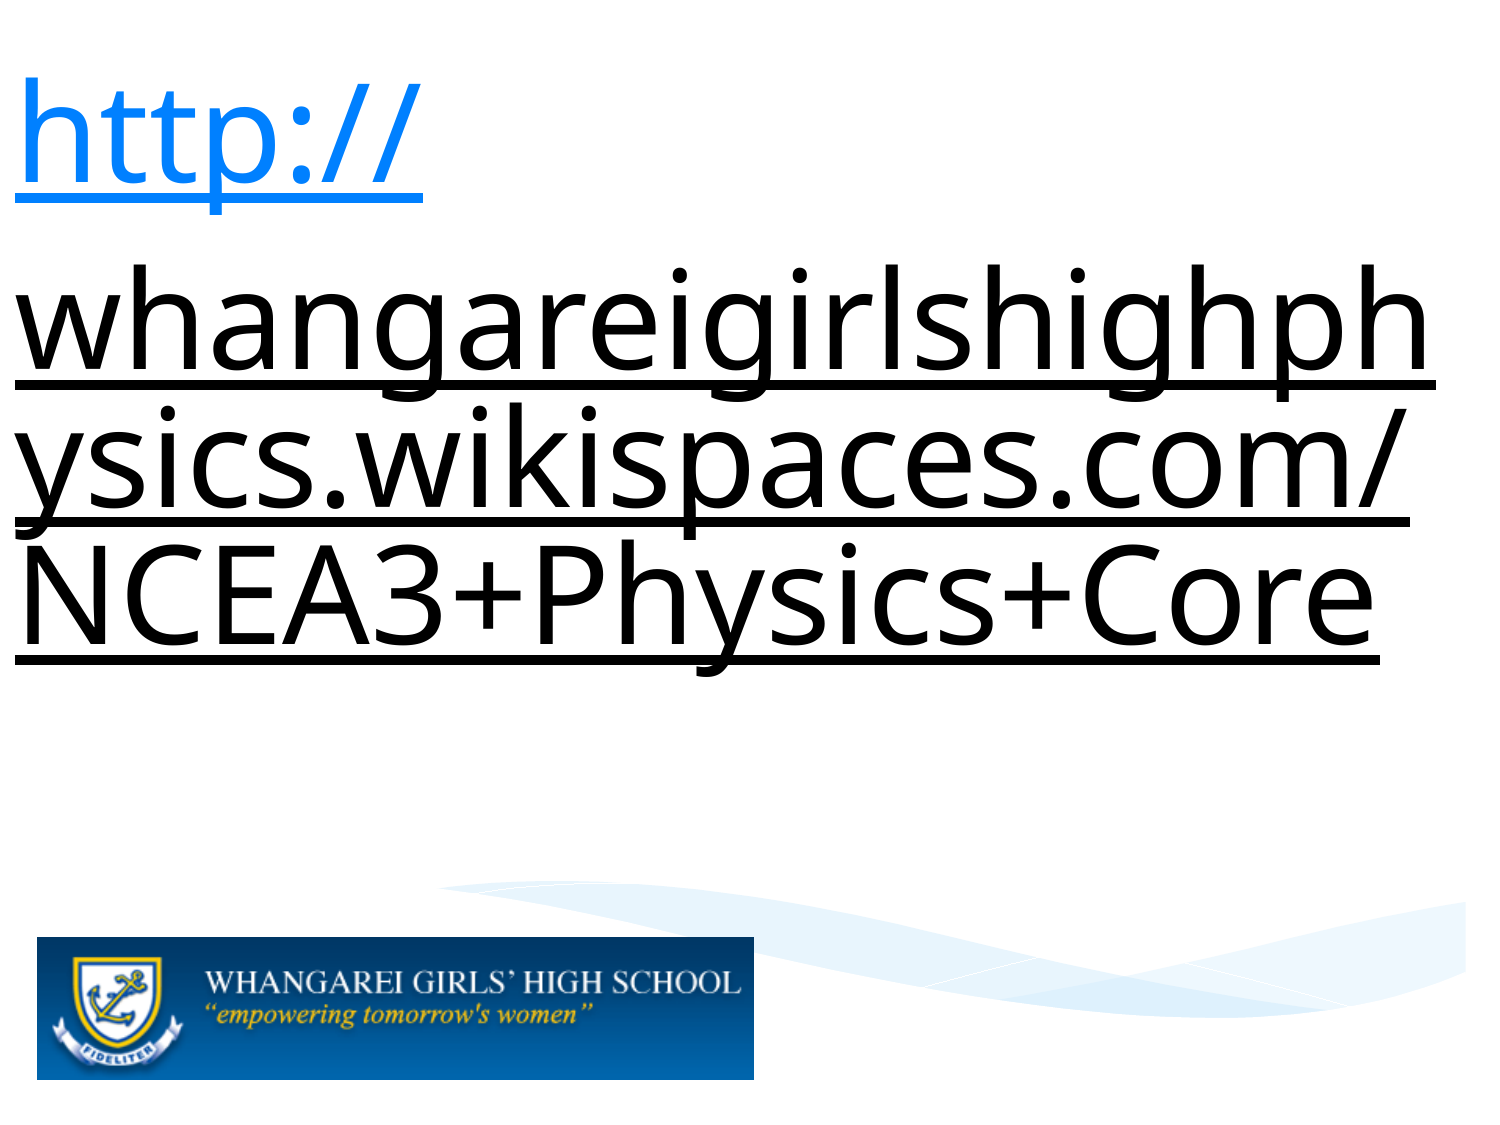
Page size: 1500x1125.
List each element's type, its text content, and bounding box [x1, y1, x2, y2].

picture [37, 937, 754, 1080]
text_box http://whangareigirlshighphysics.wikispaces.com/NCEA3+Physics+Core [0, 37, 1500, 592]
